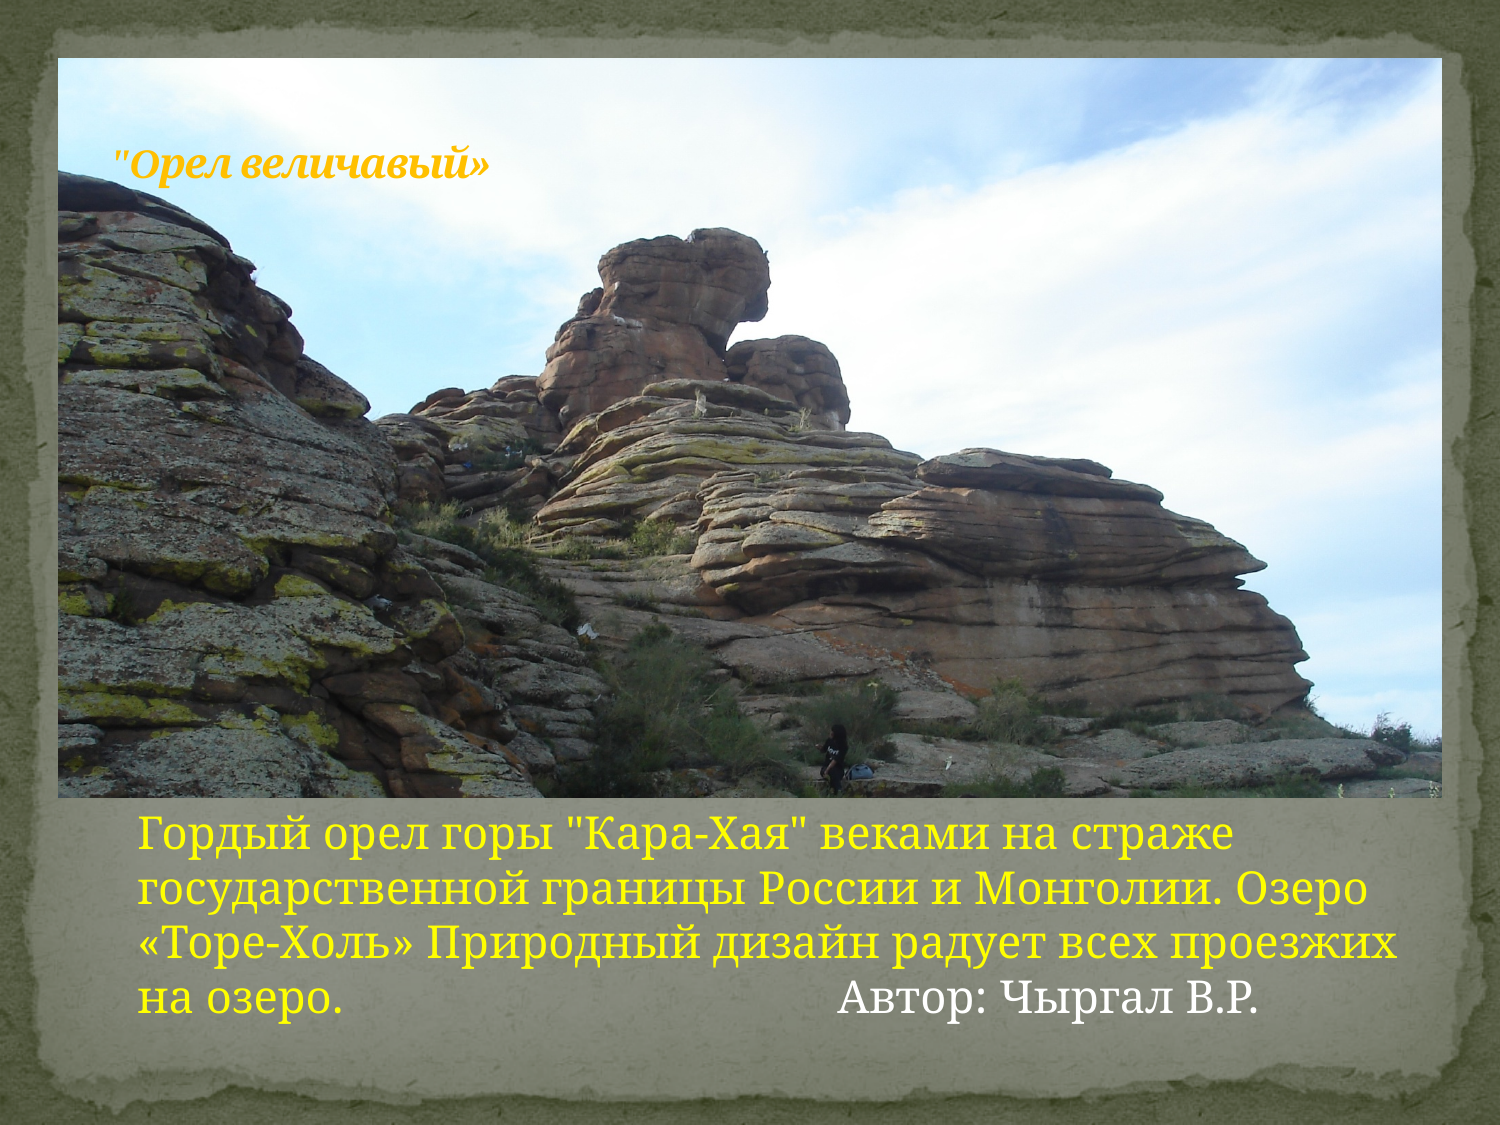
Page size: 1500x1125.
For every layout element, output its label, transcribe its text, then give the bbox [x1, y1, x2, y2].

picture [58, 58, 1442, 798]
list Гордый орел горы "Кара-Хая" веками на страже государственной границы России и Монголии. Озеро «Торе-Холь» Природный дизайн радует всех проезжих на озеро. Автор: Чыргал В.Р. [82, 808, 1418, 1083]
